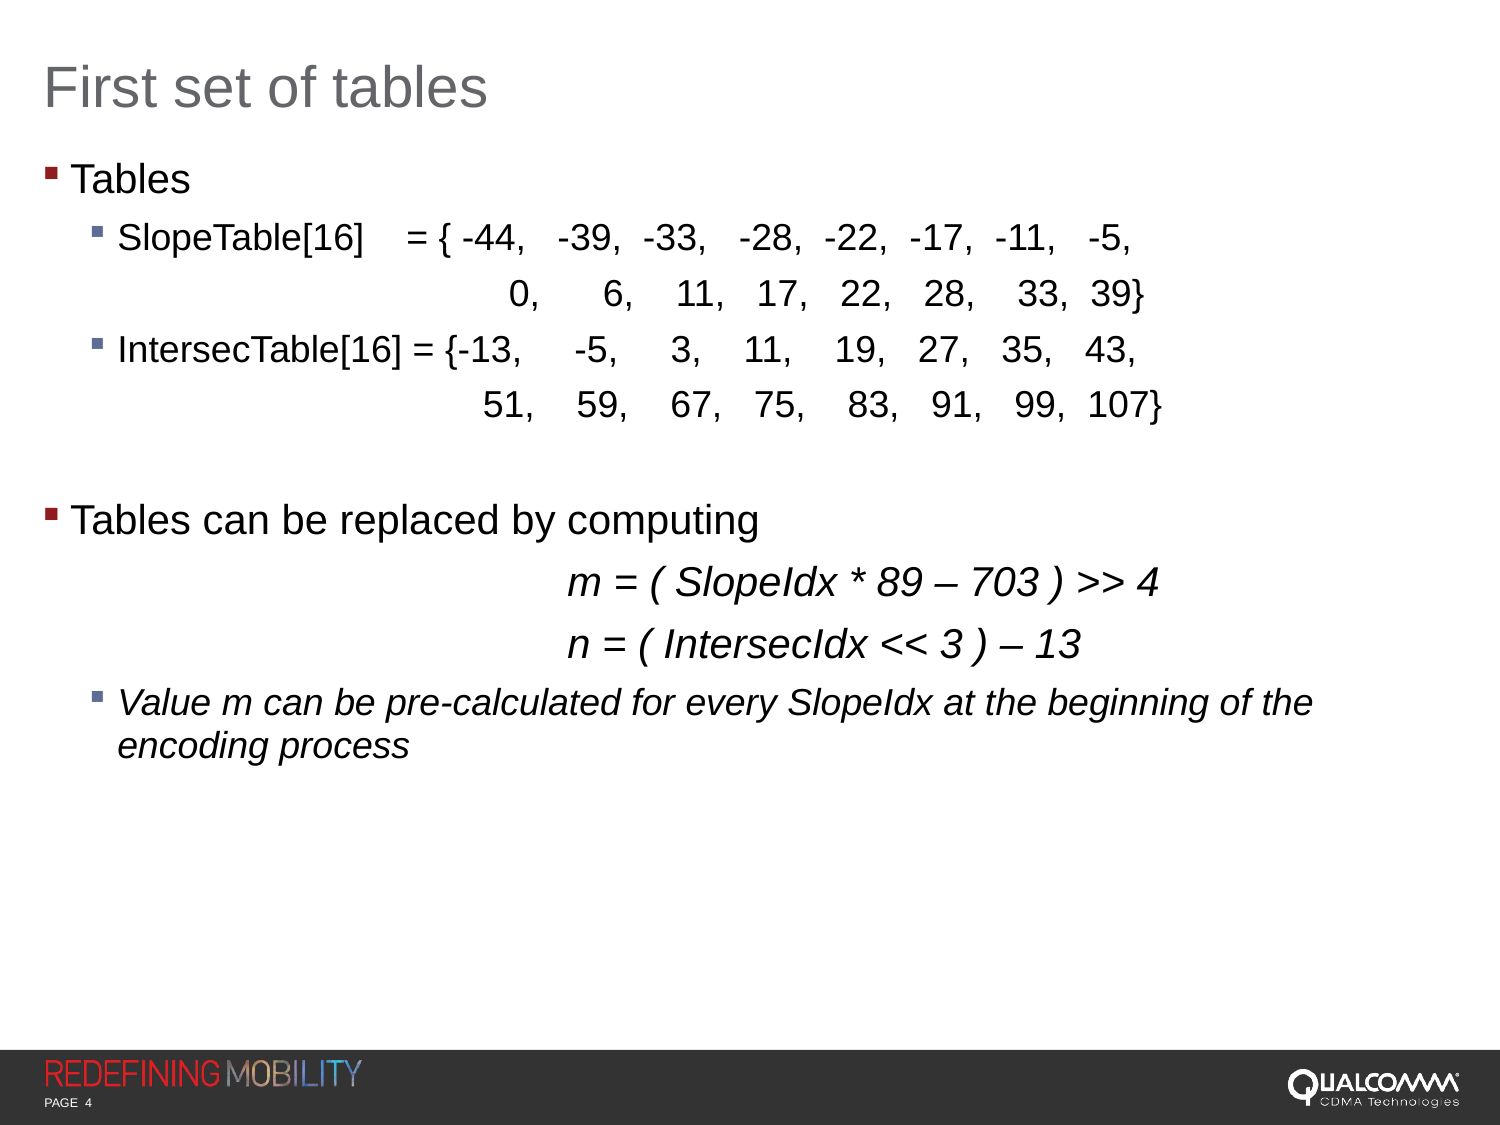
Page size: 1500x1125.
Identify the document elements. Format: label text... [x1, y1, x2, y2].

picture [30, 1048, 372, 1099]
title First set of tables [28, 44, 1462, 138]
list Tables SlopeTable[16] = { -44, -39, -33, -28, -22, -17, -11, -5, 0, 6, 11, 17, 22, 28, 33, 39} IntersecTable[16] = {-13, -5, 3, 11, 19, 27, 35, 43, 51, 59, 67, 75, 83, 91, 99, 107} Tables can be replaced by computing m = ( SlopeIdx * 89 – 703 ) >> 4 n = ( IntersecIdx << 3 ) – 13 Value m can be pre-calculated for every SlopeIdx at the beginning of the encoding process [26, 148, 1446, 1021]
picture [1278, 1058, 1478, 1114]
